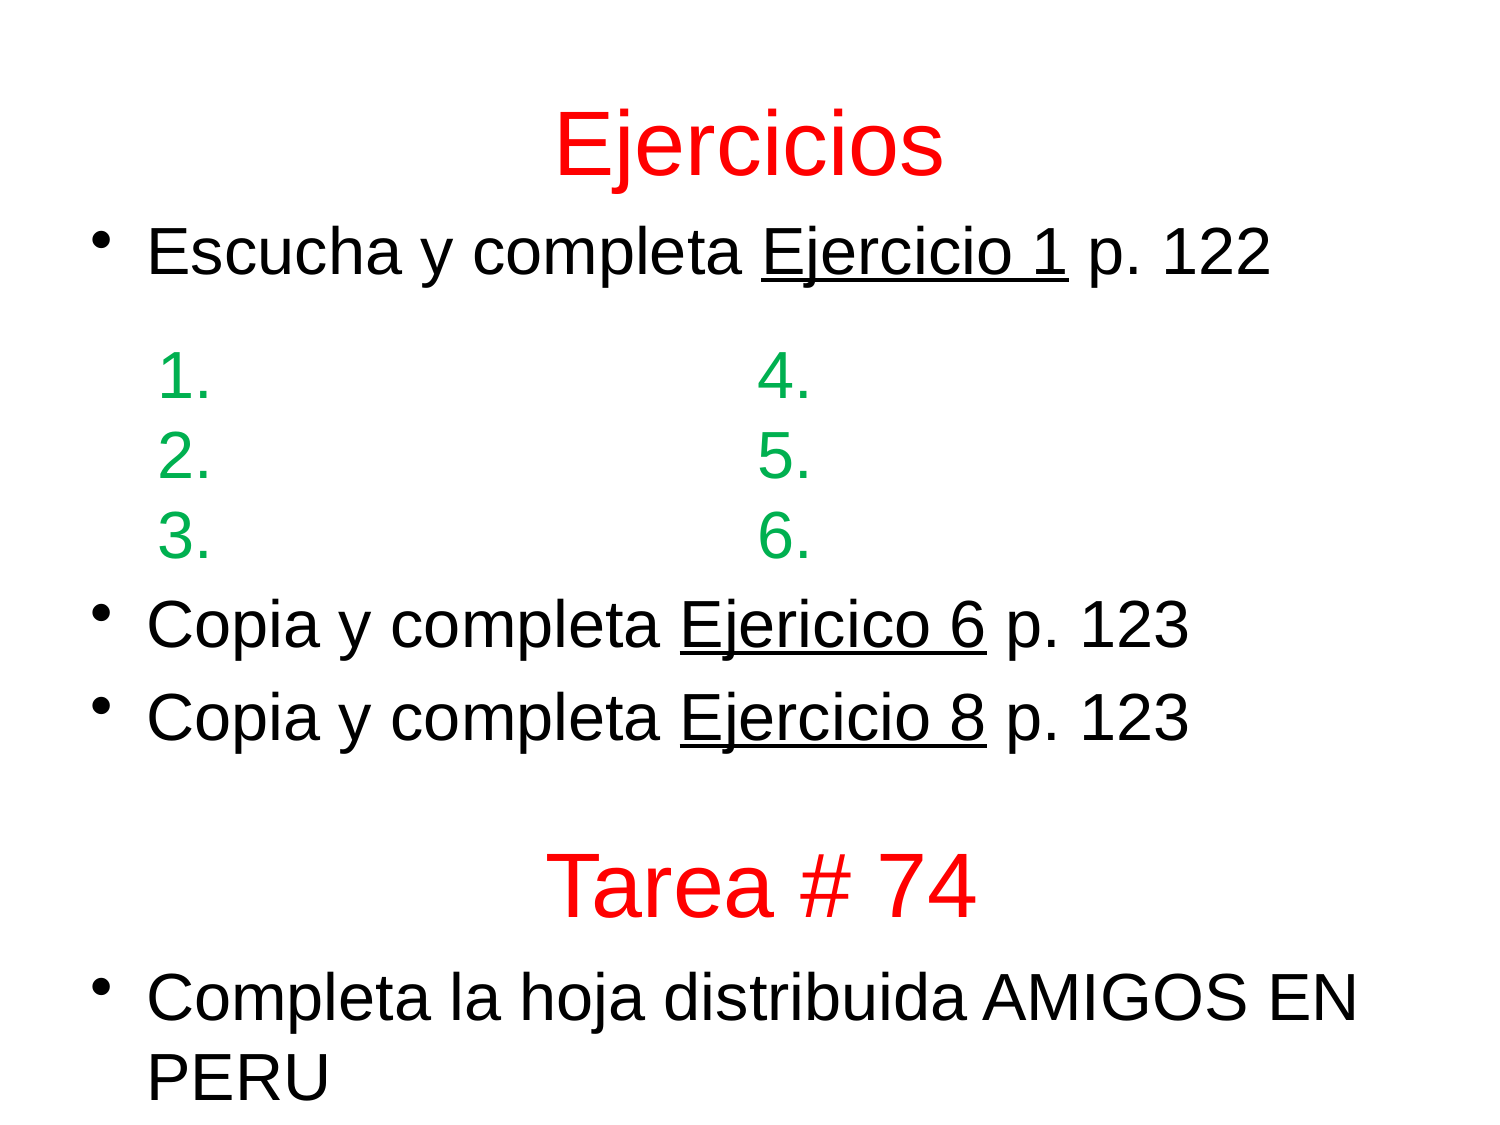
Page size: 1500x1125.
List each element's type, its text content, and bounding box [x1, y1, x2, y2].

text_box Tarea # 74 [87, 787, 1438, 975]
title Ejercicios [75, 45, 1425, 200]
list Escucha y completa Ejercicio 1 p. 122 Copia y completa Ejericico 6 p. 123 Copia y completa Ejercicio 8 p. 123 Completa la hoja distribuida AMIGOS EN PERU [75, 200, 1425, 943]
text_box 1. 4. 2. 5. 3. 6. [142, 324, 1300, 580]
